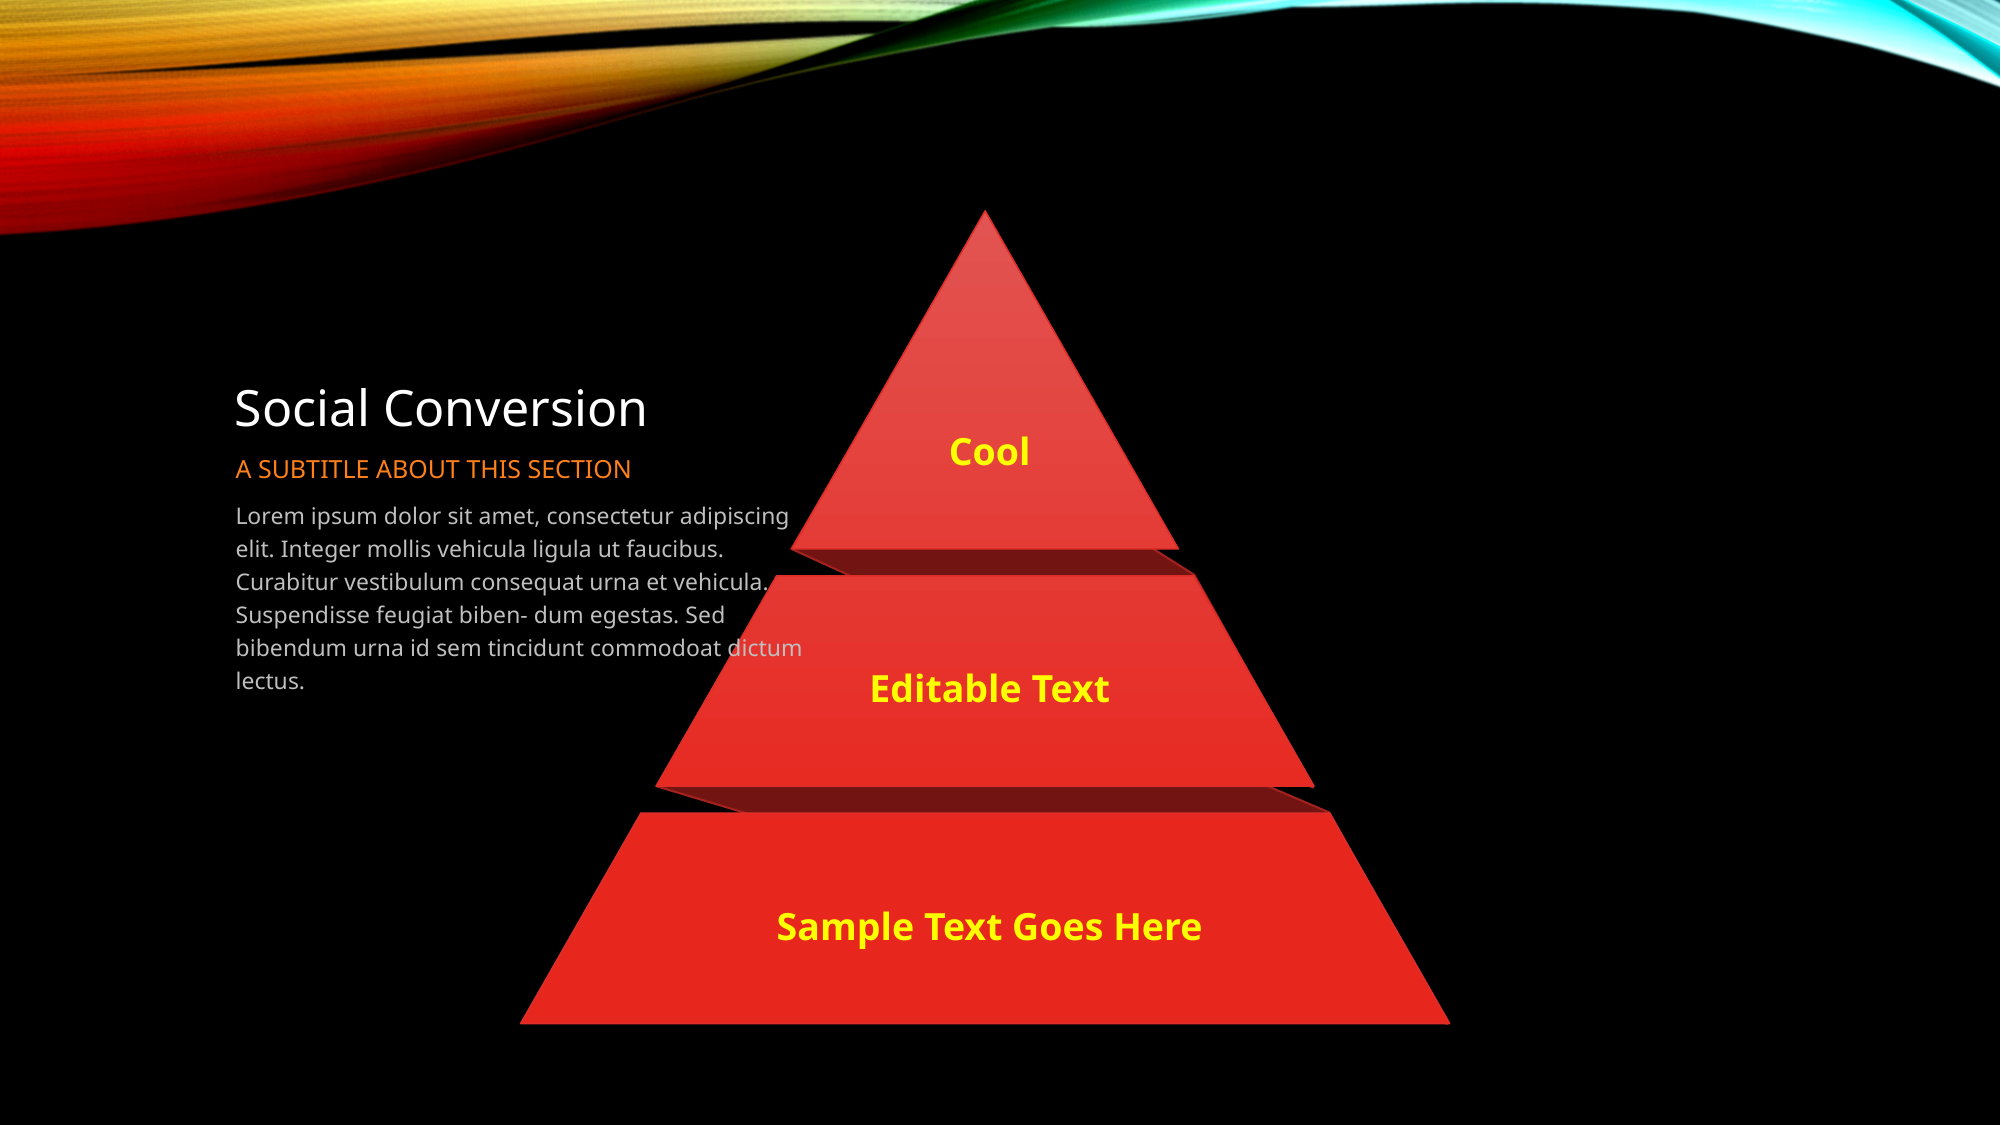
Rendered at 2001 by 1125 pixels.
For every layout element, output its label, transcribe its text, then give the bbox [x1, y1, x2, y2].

picture [0, 0, 2000, 237]
text_box [519, 812, 1451, 1025]
text_box Social Conversion [234, 366, 839, 447]
text_box [832, 575, 1315, 787]
text_box Cool [743, 421, 1236, 485]
text_box Sample Text Goes Here [743, 897, 1236, 960]
text_box [832, 787, 1331, 812]
text_box [864, 210, 1107, 421]
text_box Editable Text [832, 659, 1236, 722]
text_box [832, 550, 1218, 614]
text_box [821, 485, 1180, 550]
text_box Lorem ipsum dolor sit amet, consectetur adipiscing elit. Integer mollis vehicula ligula ut faucibus. Curabitur vestibulum consequat urna et vehicula. Suspendisse feugiat biben- dum egestas. Sed bibendum urna id sem tincidunt commodoat dictum lectus. [235, 496, 832, 925]
text_box A SUBTITLE ABOUT THIS SECTION [235, 453, 832, 477]
